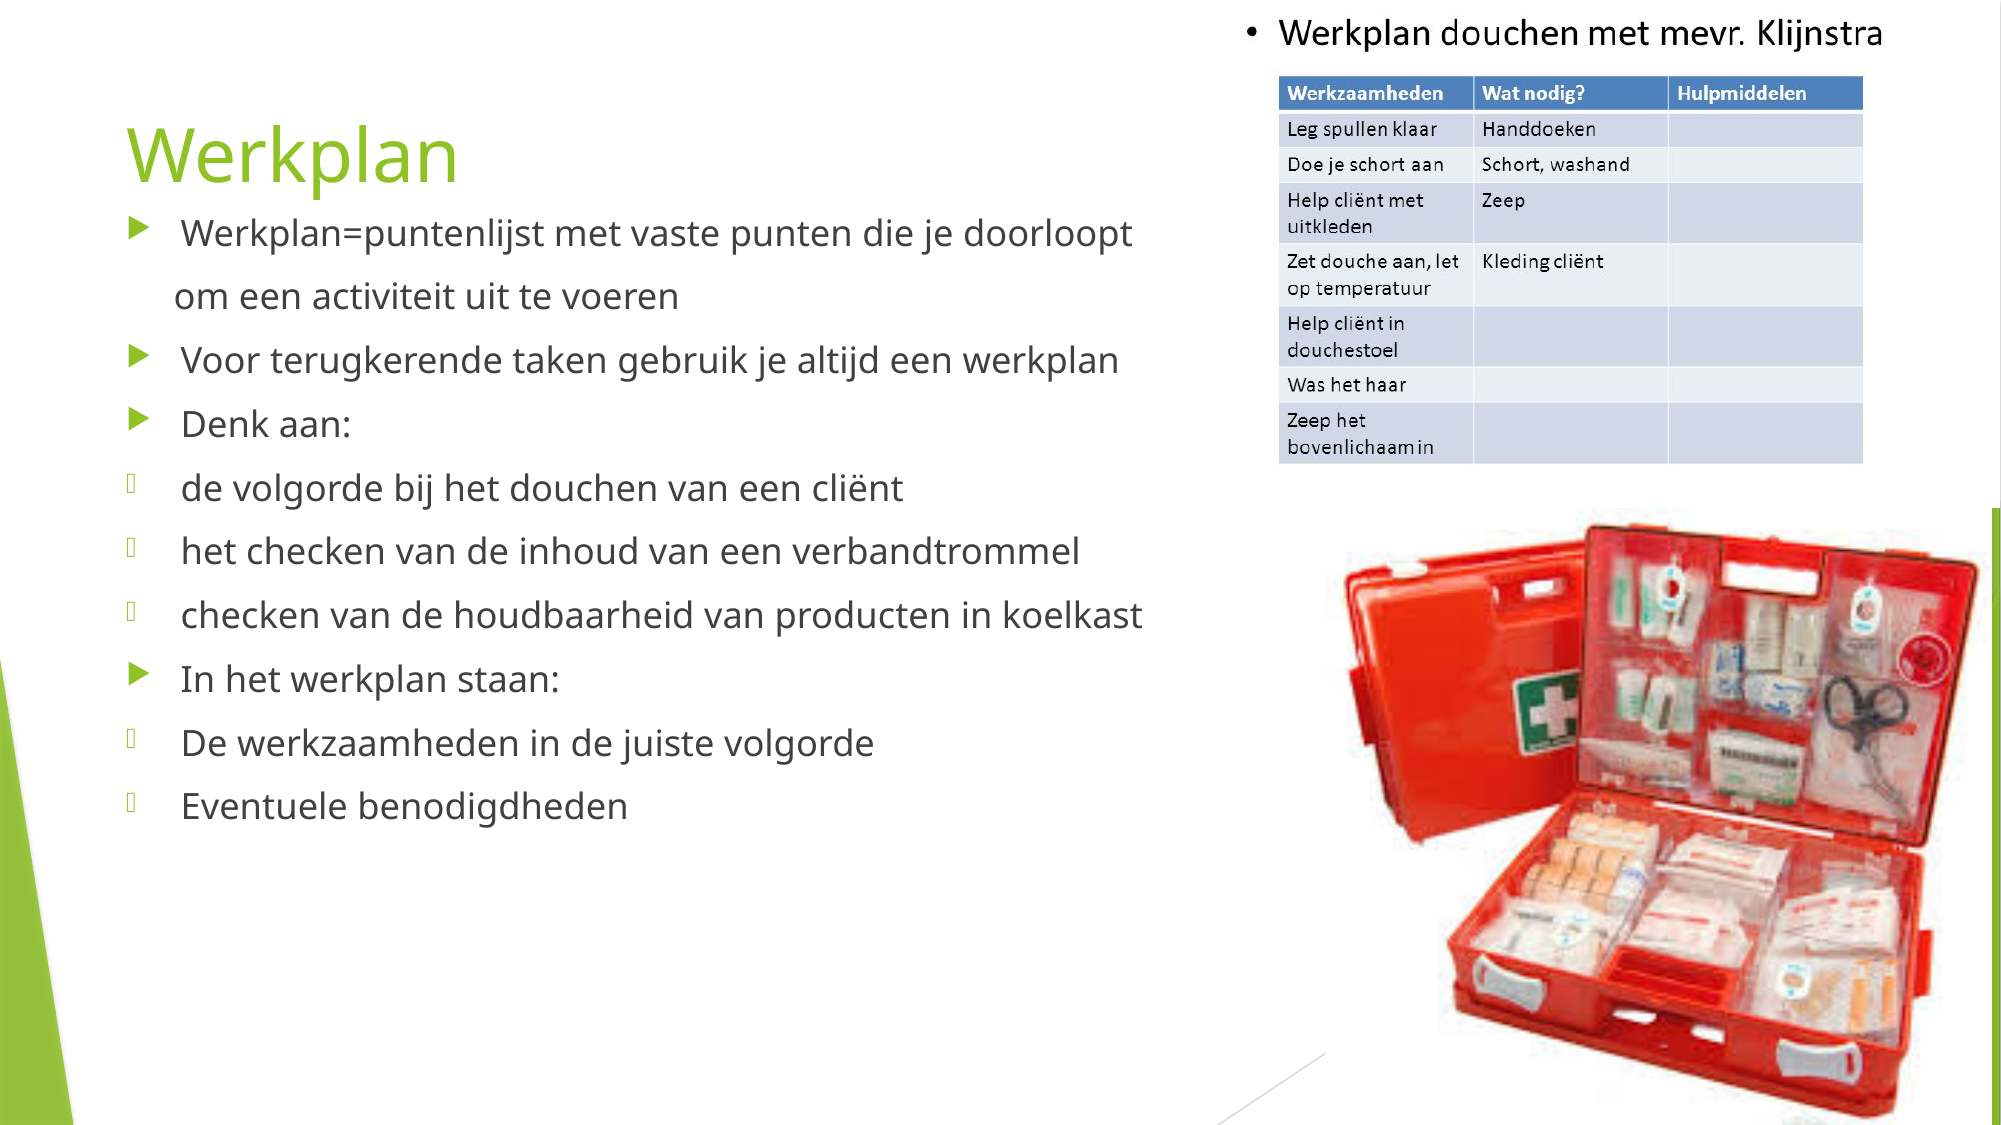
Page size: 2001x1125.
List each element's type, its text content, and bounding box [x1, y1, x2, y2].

picture [1192, 0, 2000, 1125]
list Werkplan=puntenlijst met vaste punten die je doorloopt om een activiteit uit te voeren Voor terugkerende taken gebruik je altijd een werkplan Denk aan: de volgorde bij het douchen van een cliënt het checken van de inhoud van een verbandtrommel checken van de houdbaarheid van producten in koelkast In het werkplan staan: De werkzaamheden in de juiste volgorde Eventuele benodigdheden [111, 202, 1320, 839]
title Werkplan [111, 99, 1187, 202]
